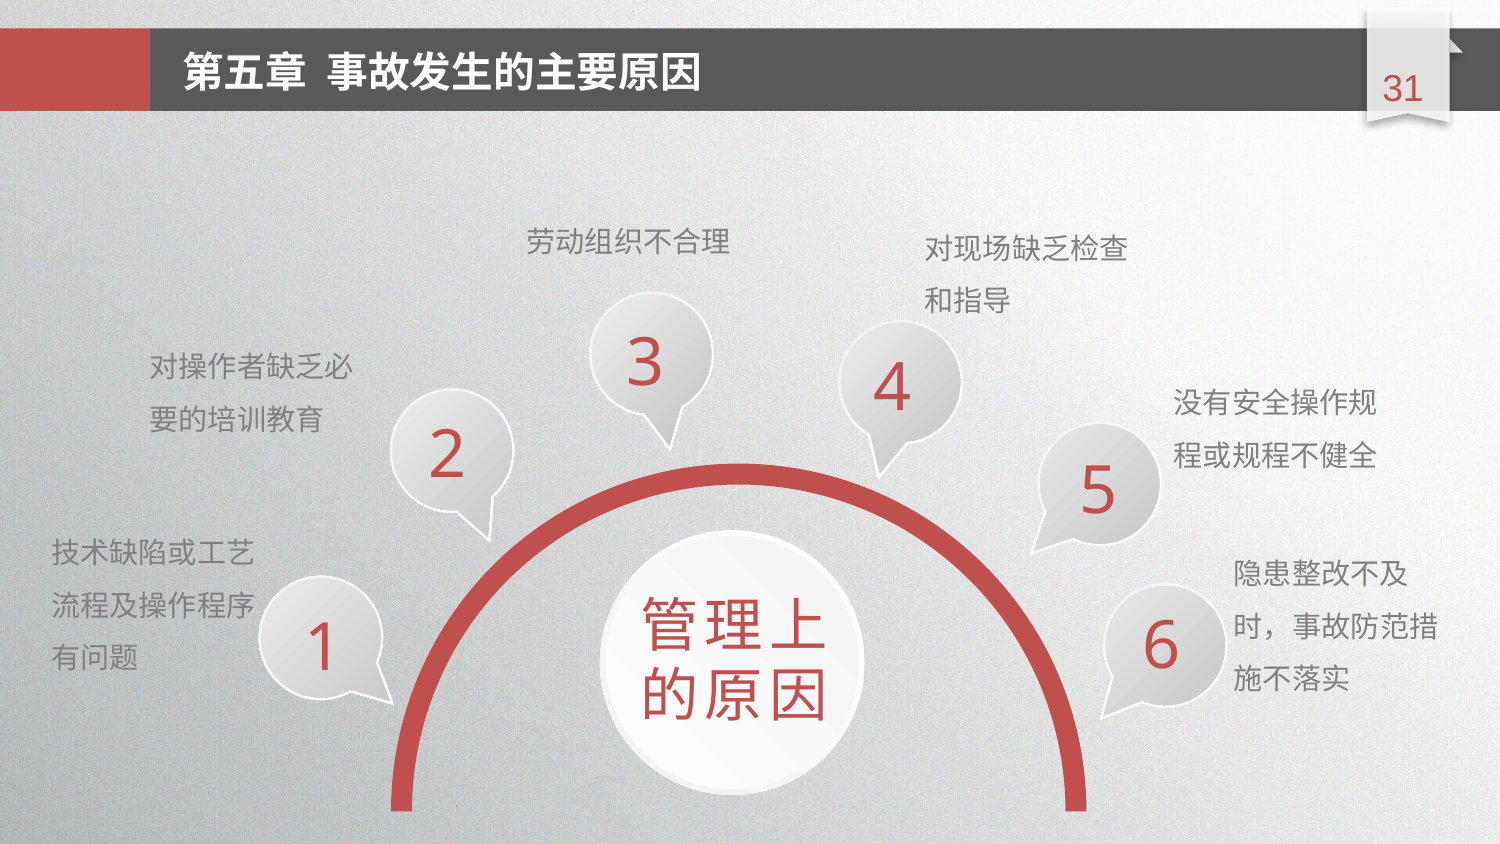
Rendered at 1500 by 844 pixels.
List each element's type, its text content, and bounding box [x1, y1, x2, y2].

text_box 技术缺陷或工艺流程及操作程序有问题 [36, 510, 293, 683]
text_box 对操作者缺乏必要的培训教育 [134, 323, 392, 444]
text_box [833, 319, 959, 482]
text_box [396, 387, 522, 550]
picture [0, 111, 1500, 844]
text_box 没有安全操作规程或规程不健全 [1158, 359, 1416, 480]
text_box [272, 569, 397, 732]
text_box 隐患整改不及时，事故防范措施不落实 [1219, 530, 1476, 703]
picture [0, 0, 1500, 28]
text_box 劳动组织不合理 [511, 198, 769, 266]
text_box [1024, 416, 1149, 579]
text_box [599, 530, 865, 795]
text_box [1090, 578, 1216, 741]
text_box 第五章 事故发生的主要原因 [167, 38, 735, 104]
text_box 对现场缺乏检查和指导 [909, 205, 1166, 325]
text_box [592, 291, 718, 454]
text_box [389, 462, 1088, 813]
